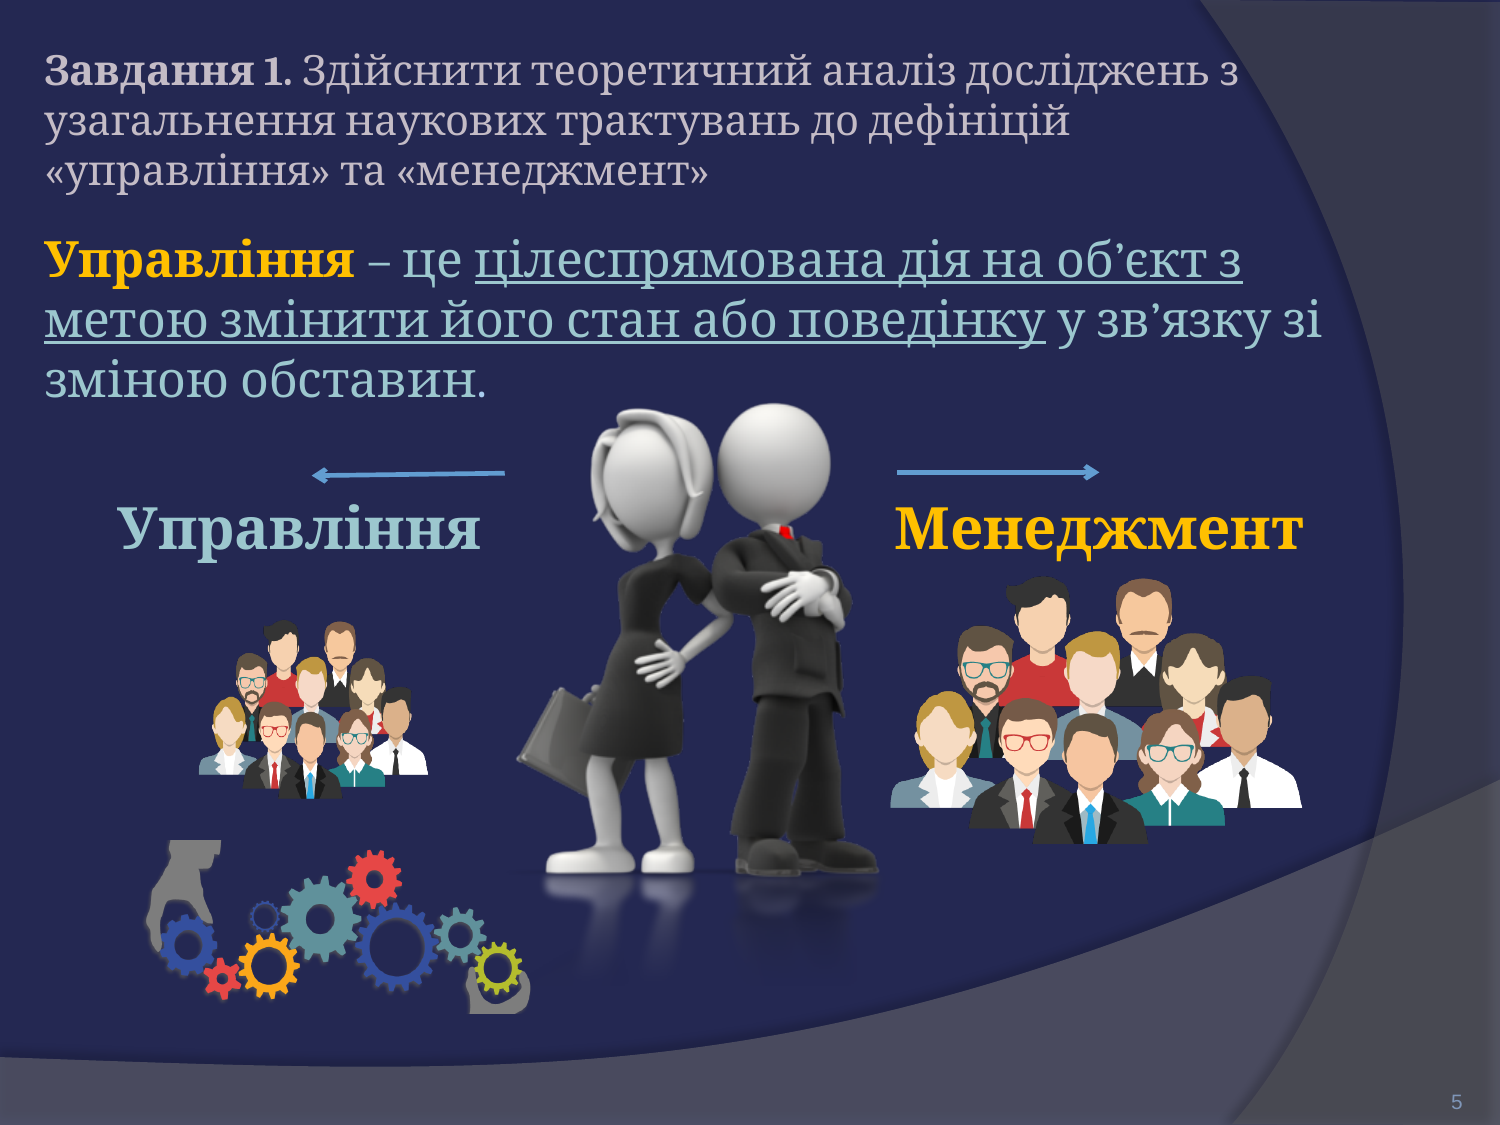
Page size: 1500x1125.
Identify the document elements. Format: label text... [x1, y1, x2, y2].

text_box Управління – це цілеспрямована дія на об’єкт з метою змінити його стан або поведінку у зв’язку зі зміною обставин. [29, 219, 1406, 415]
picture [128, 839, 651, 1015]
text_box Менеджмент [934, 483, 1319, 560]
slide_number 5 [1337, 1053, 1463, 1114]
picture [476, 389, 924, 986]
text_box Управління [102, 483, 467, 569]
picture [875, 568, 1312, 848]
picture [190, 615, 434, 801]
text_box Завдання 1. Здійснити теоретичний аналіз досліджень з узагальнення наукових трактувань до дефініцій «управління» та «менеджмент» [29, 36, 1332, 202]
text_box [311, 472, 506, 476]
